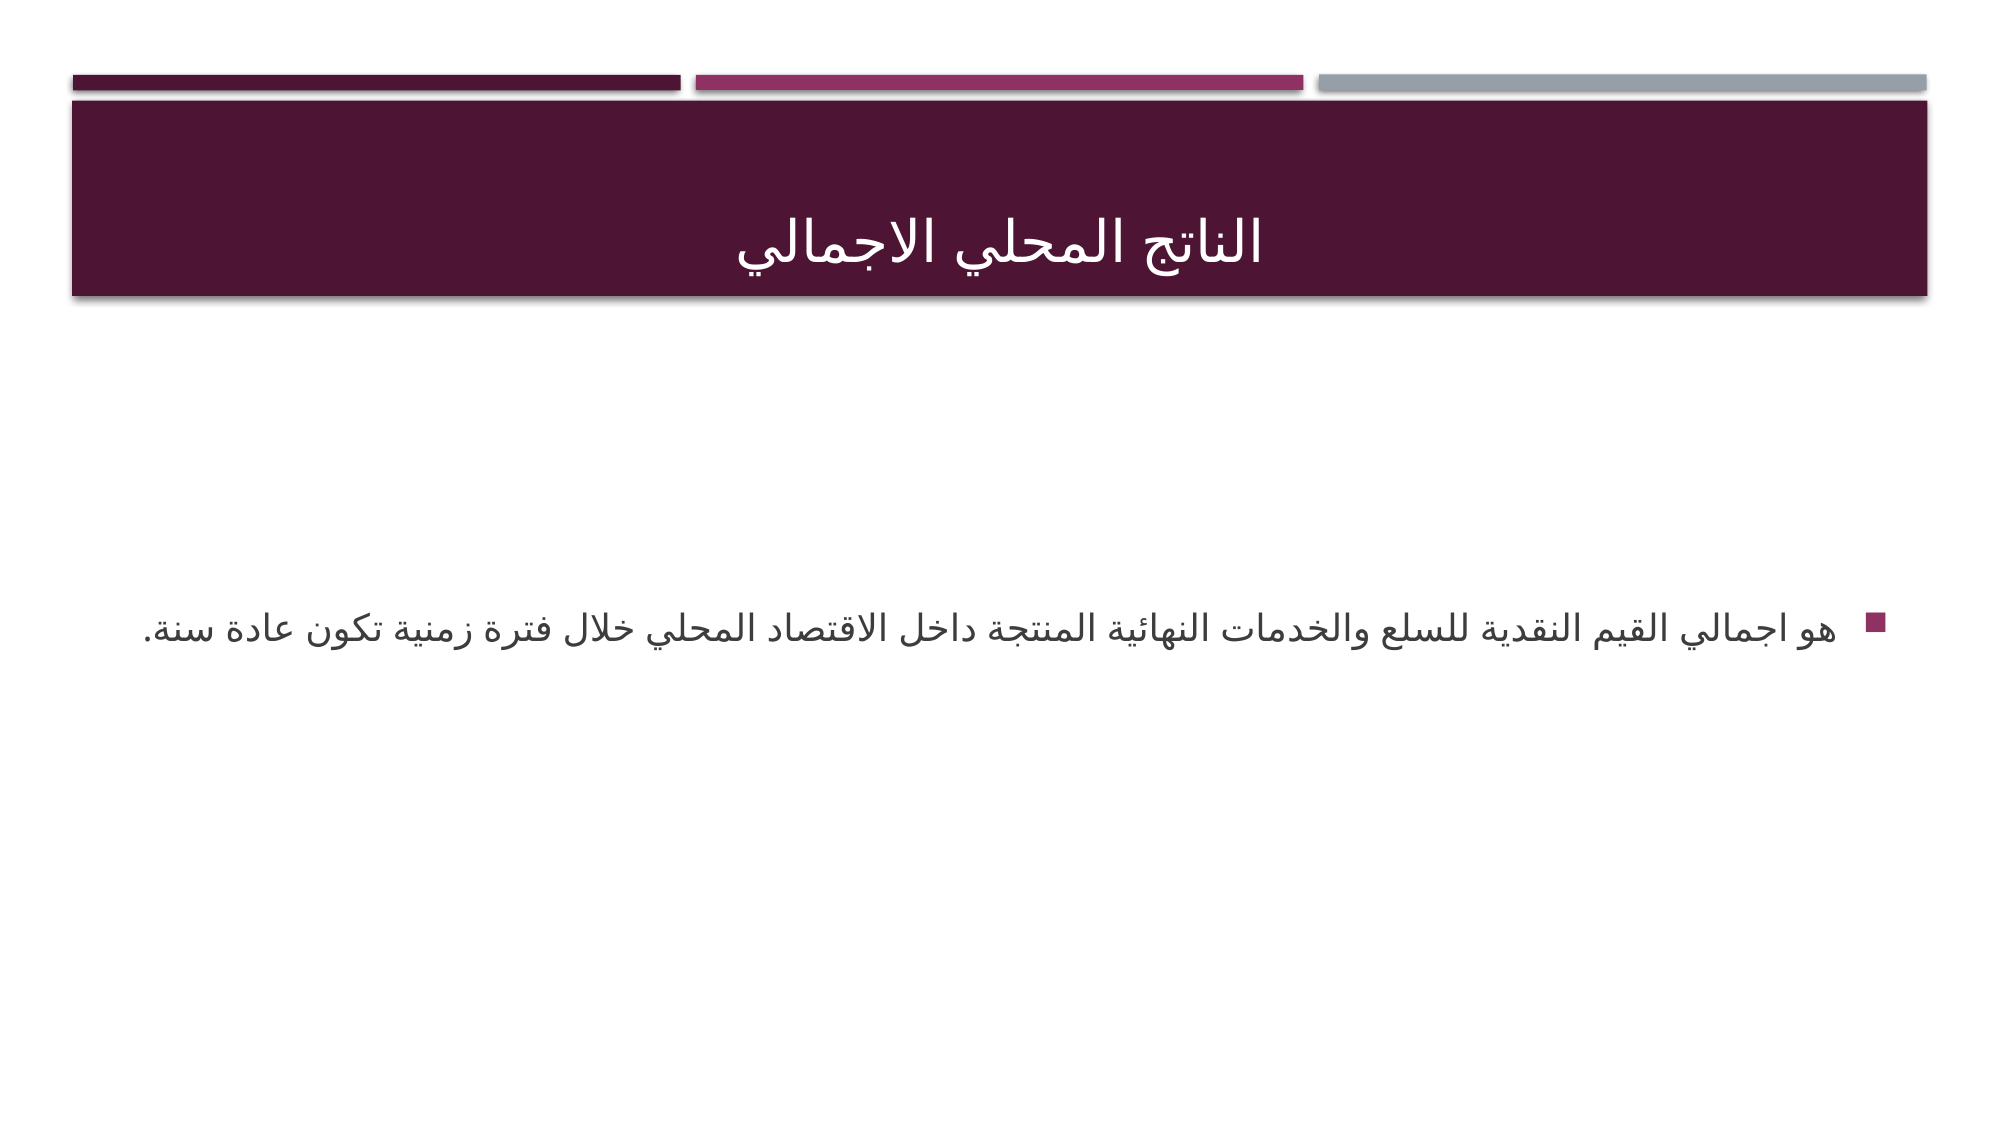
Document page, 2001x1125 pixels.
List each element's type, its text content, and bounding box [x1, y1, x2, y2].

title الناتج المحلي الاجمالي [95, 115, 1905, 282]
list هو اجمالي القيم النقدية للسلع والخدمات النهائية المنتجة داخل الاقتصاد المحلي خلال فترة زمنية تكون عادة سنة. [95, 357, 1905, 962]
